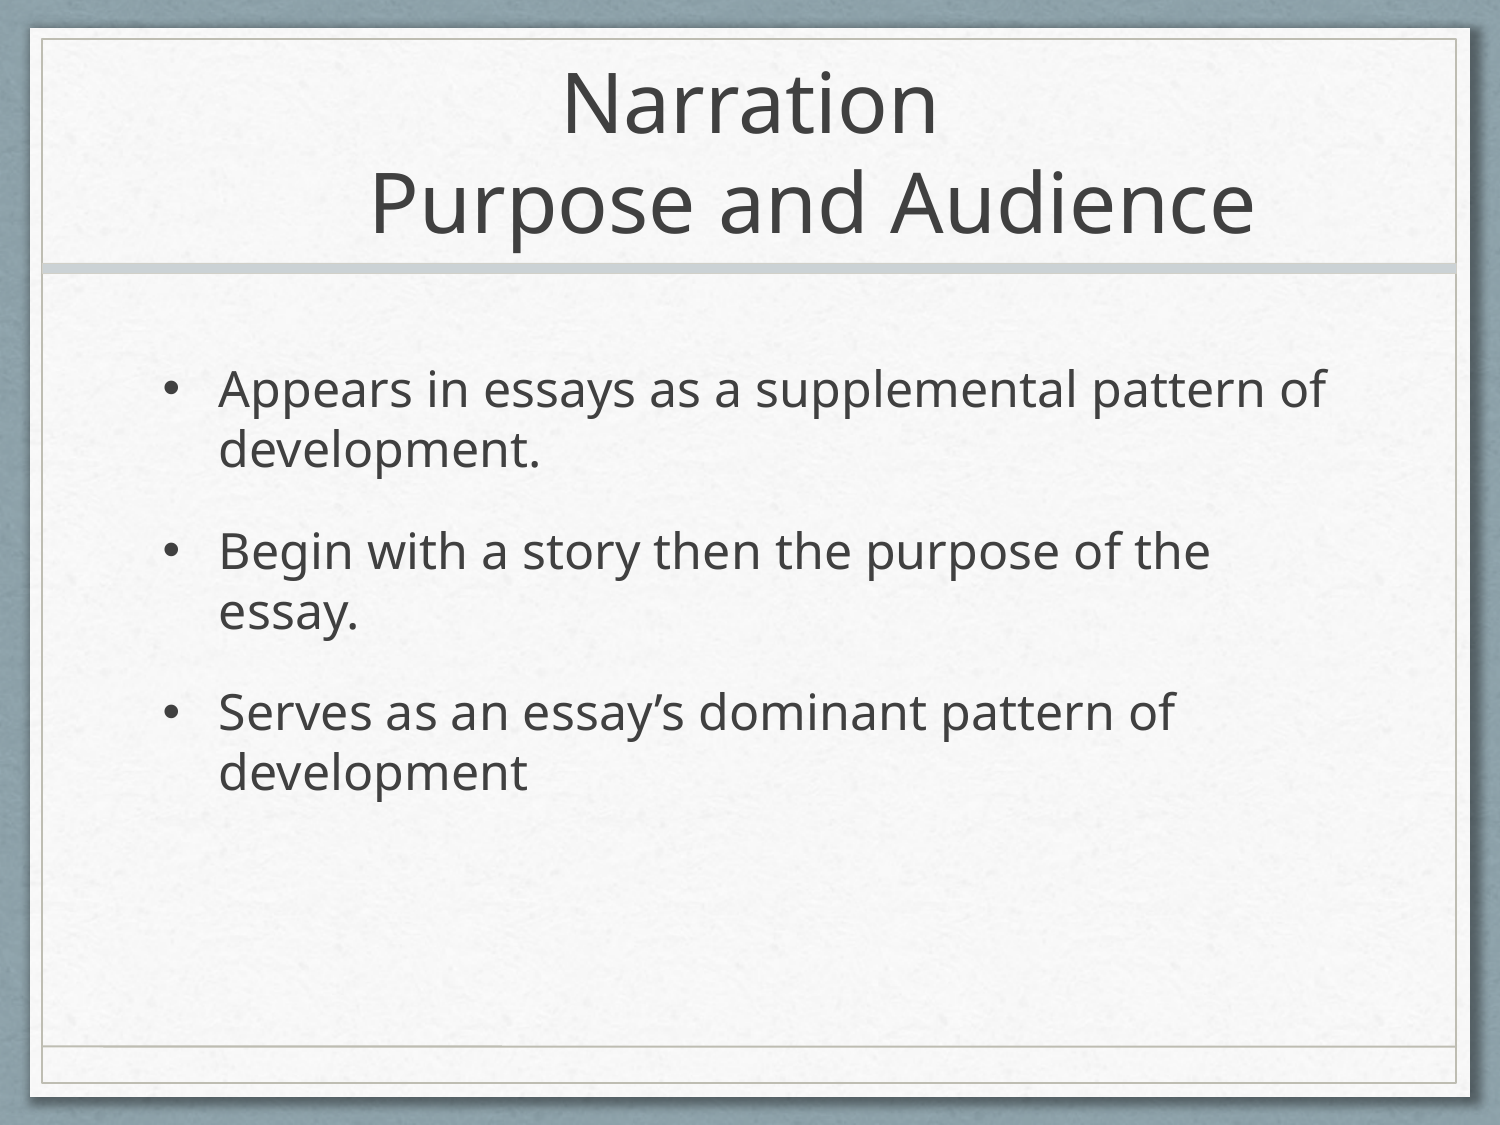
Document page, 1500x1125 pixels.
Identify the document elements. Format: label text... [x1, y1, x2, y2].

list Appears in essays as a supplemental pattern of development. Begin with a story then the purpose of the essay. Serves as an essay’s dominant pattern of development [147, 350, 1353, 995]
title Narration Purpose and Audience [147, 40, 1353, 260]
picture [30, 28, 1470, 1097]
